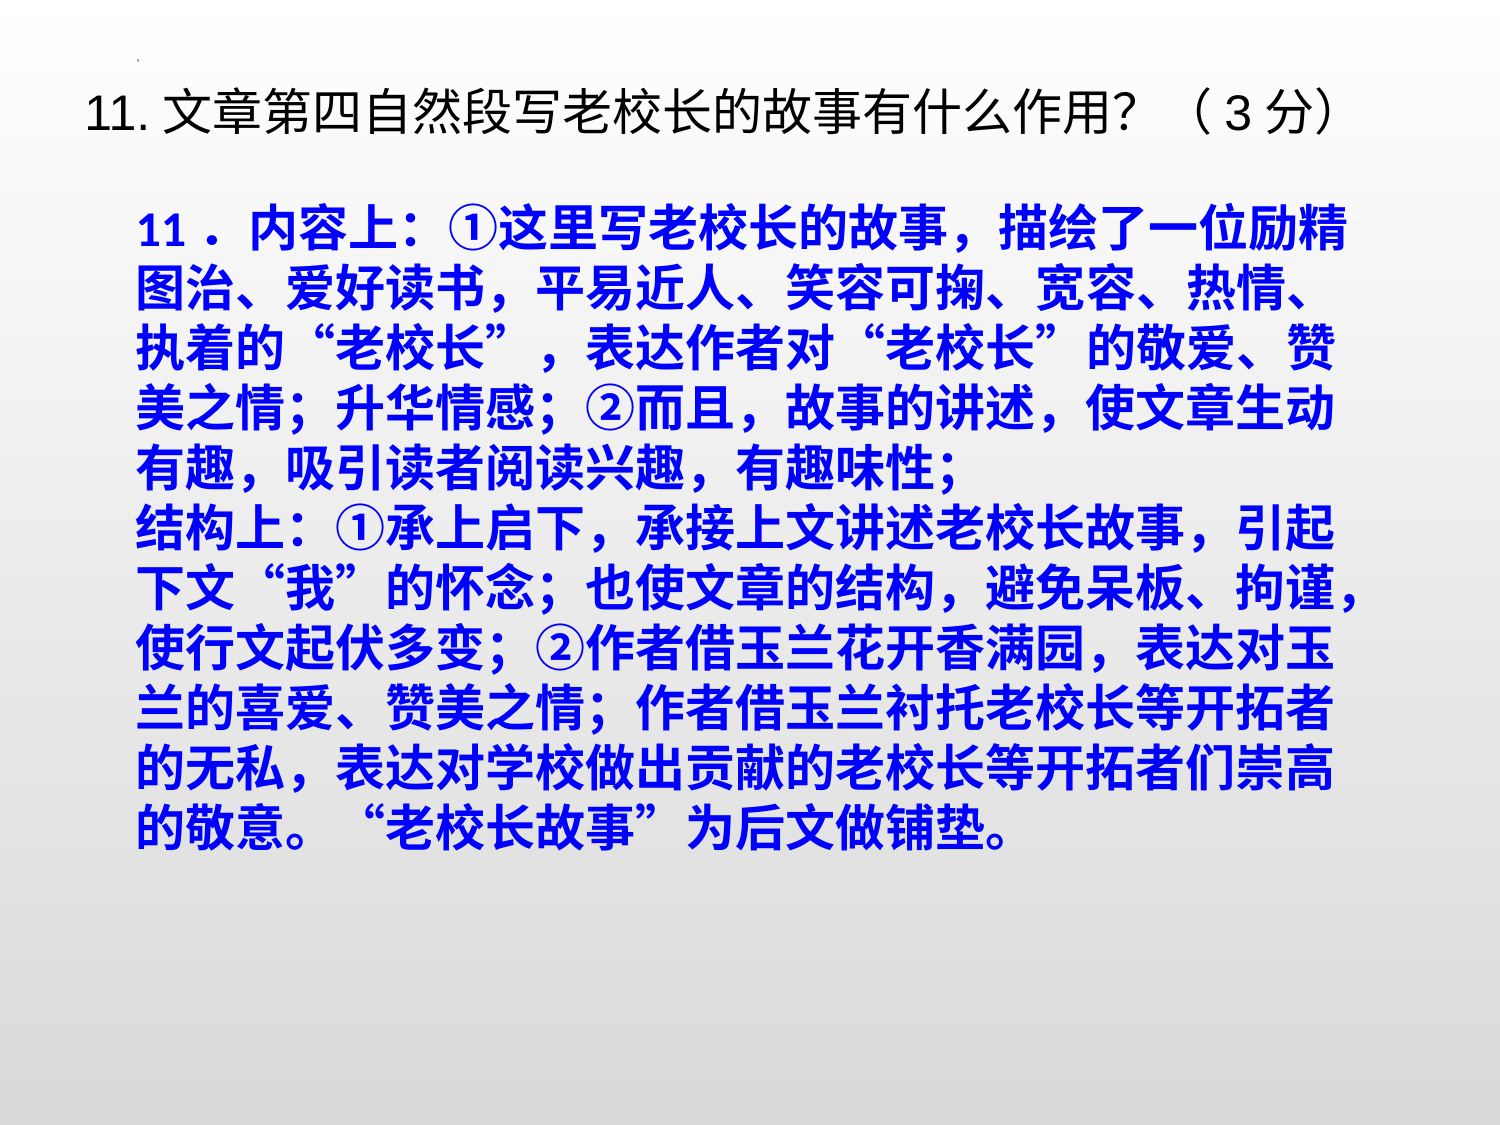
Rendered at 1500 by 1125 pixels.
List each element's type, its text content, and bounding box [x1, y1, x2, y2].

text_box 11.文章第四自然段写老校长的故事有什么作用？（3分） [69, 73, 1479, 628]
text_box 11．内容上：①这里写老校长的故事，描绘了一位励精图治、爱好读书，平易近人、笑容可掬、宽容、热情、执着的“老校长”，表达作者对“老校长”的敬爱、赞美之情；升华情感；②而且，故事的讲述，使文章生动有趣，吸引读者阅读兴趣，有趣味性； 结构上：①承上启下，承接上文讲述老校长故事，引起下文“我”的怀念；也使文章的结构，避免呆板、拘谨，使行文起伏多变；②作者借玉兰花开香满园，表达对玉兰的喜爱、赞美之情；作者借玉兰衬托老校长等开拓者的无私，表达对学校做出贡献的老校长等开拓者们崇高的敬意。“老校长故事”为后文做铺垫。 [120, 189, 1379, 865]
